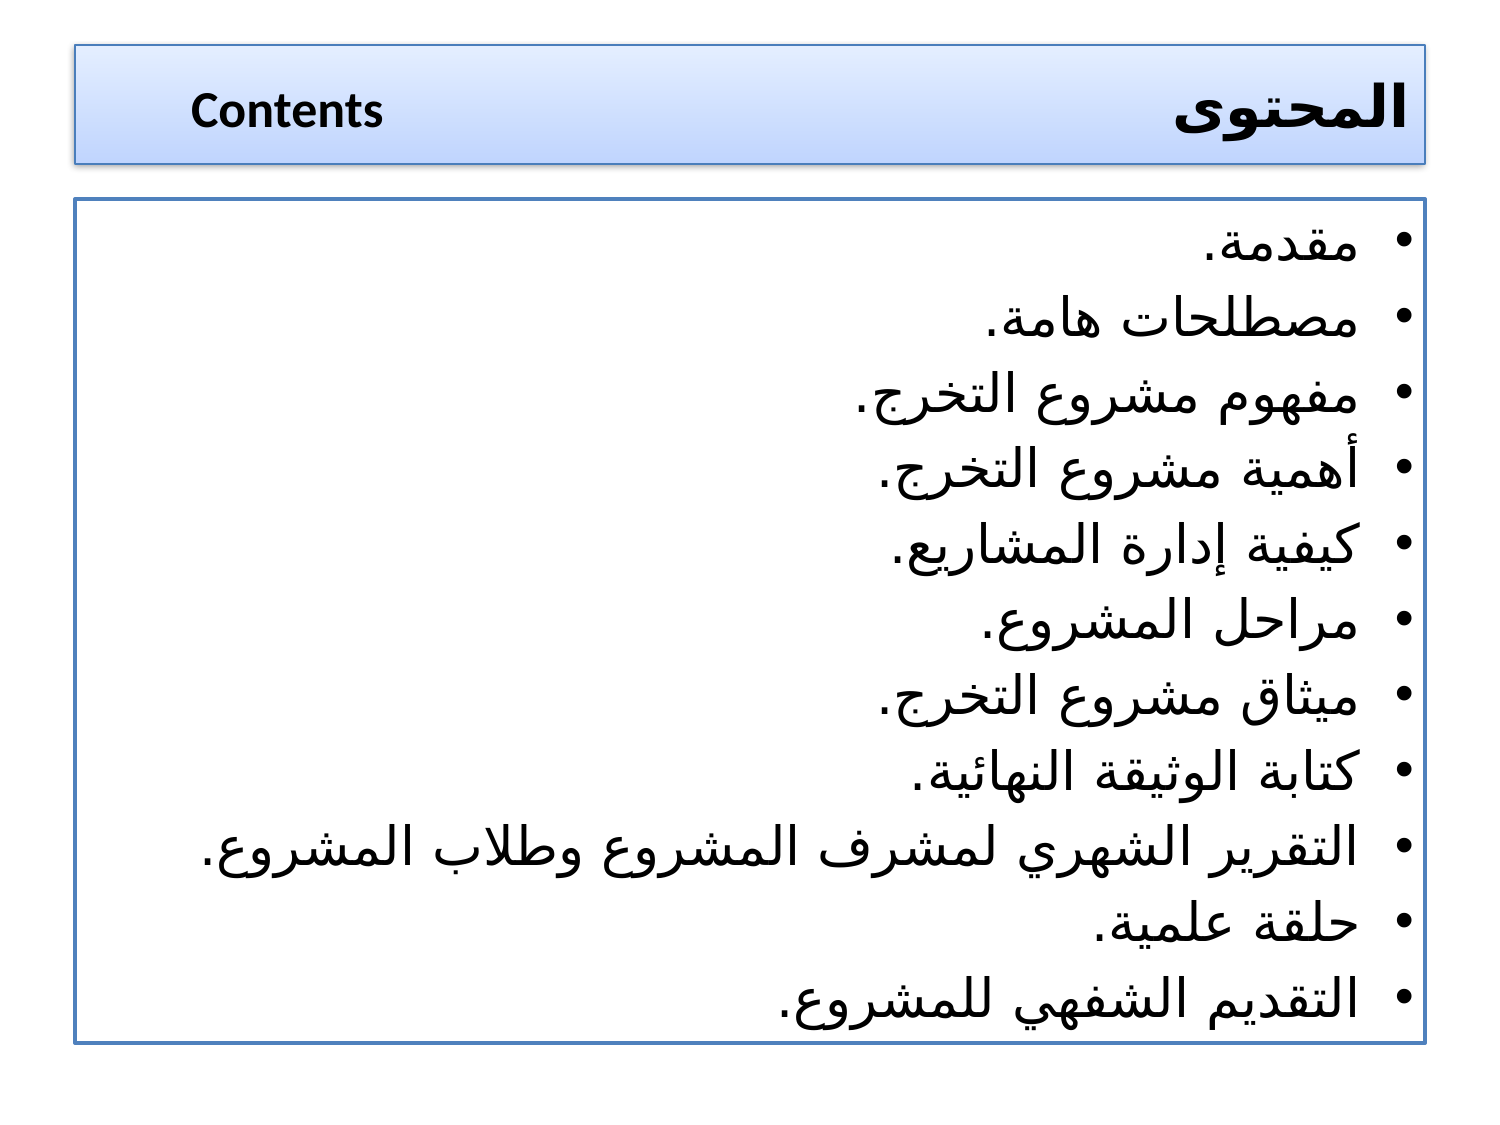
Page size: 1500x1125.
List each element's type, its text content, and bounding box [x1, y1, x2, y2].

list مقدمة. مصطلحات هامة. مفهوم مشروع التخرج. أهمية مشروع التخرج. كيفية إدارة المشاريع. مراحل المشروع. ميثاق مشروع التخرج. كتابة الوثيقة النهائية. التقرير الشهري لمشرف المشروع وطلاب المشروع. حلقة علمية. التقديم الشفهي للمشروع. [73, 197, 1427, 1045]
title المحتوى Contents [74, 44, 1426, 165]
